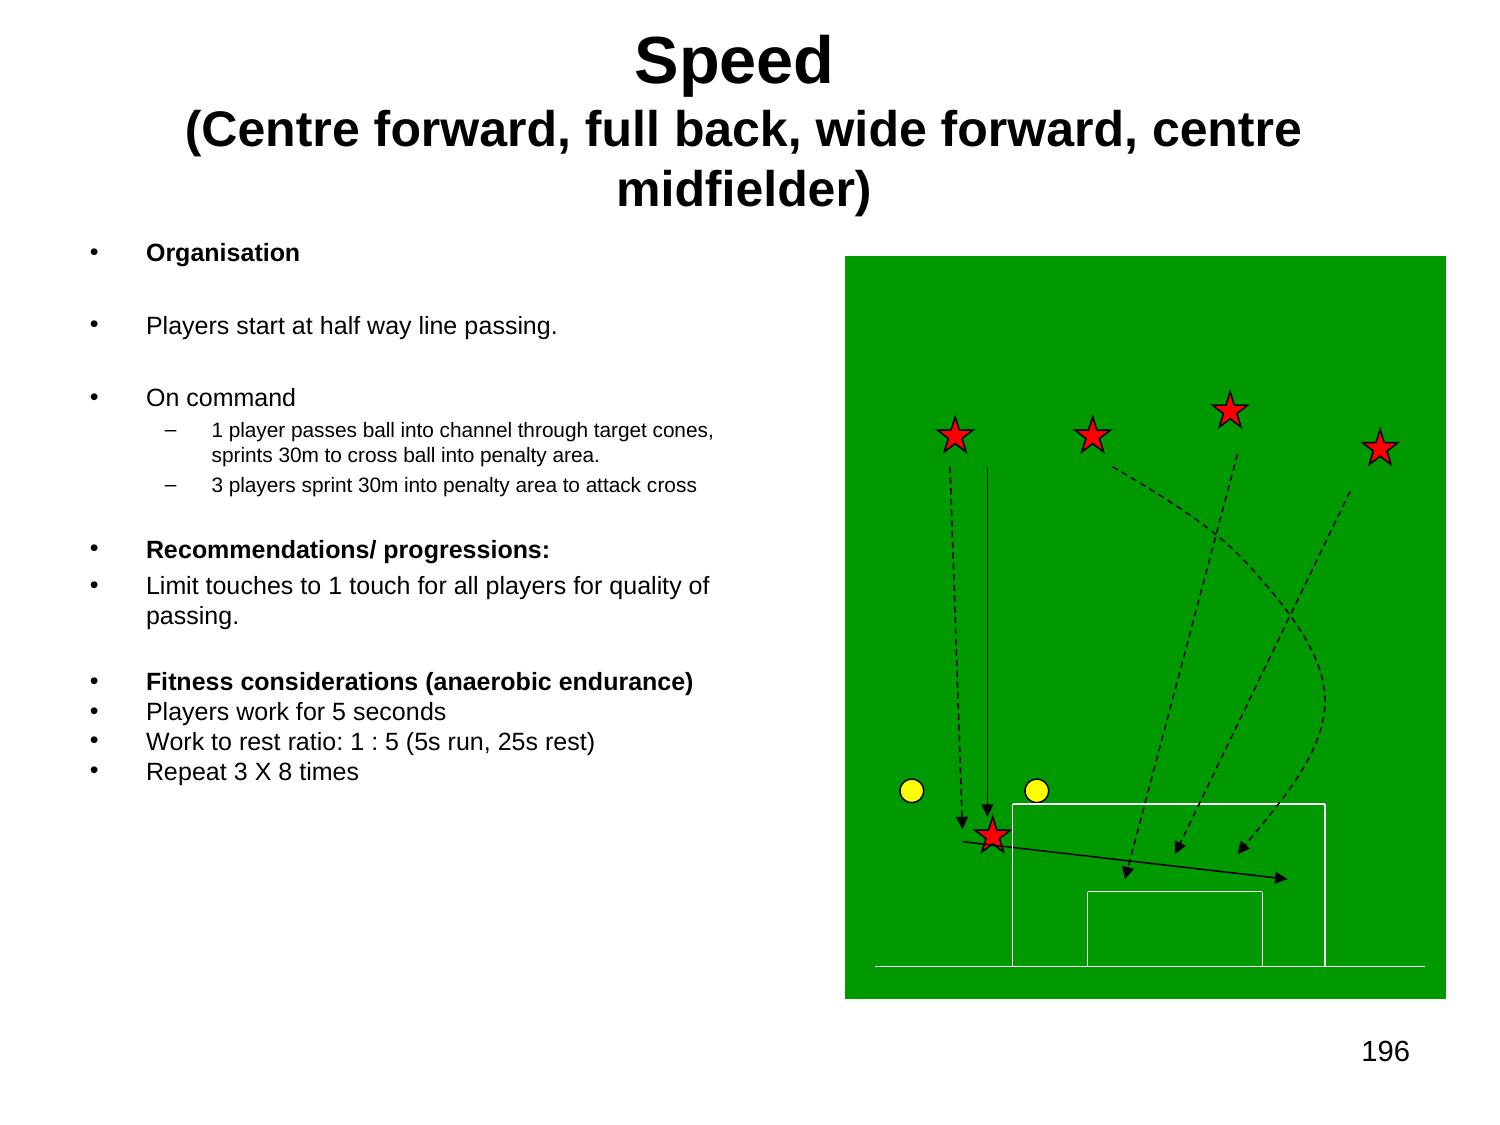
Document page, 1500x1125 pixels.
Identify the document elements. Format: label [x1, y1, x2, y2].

text_box [844, 255, 1448, 1000]
text_box [100, 13, 1388, 220]
text_box [1074, 1024, 1425, 1103]
text_box [75, 229, 775, 977]
